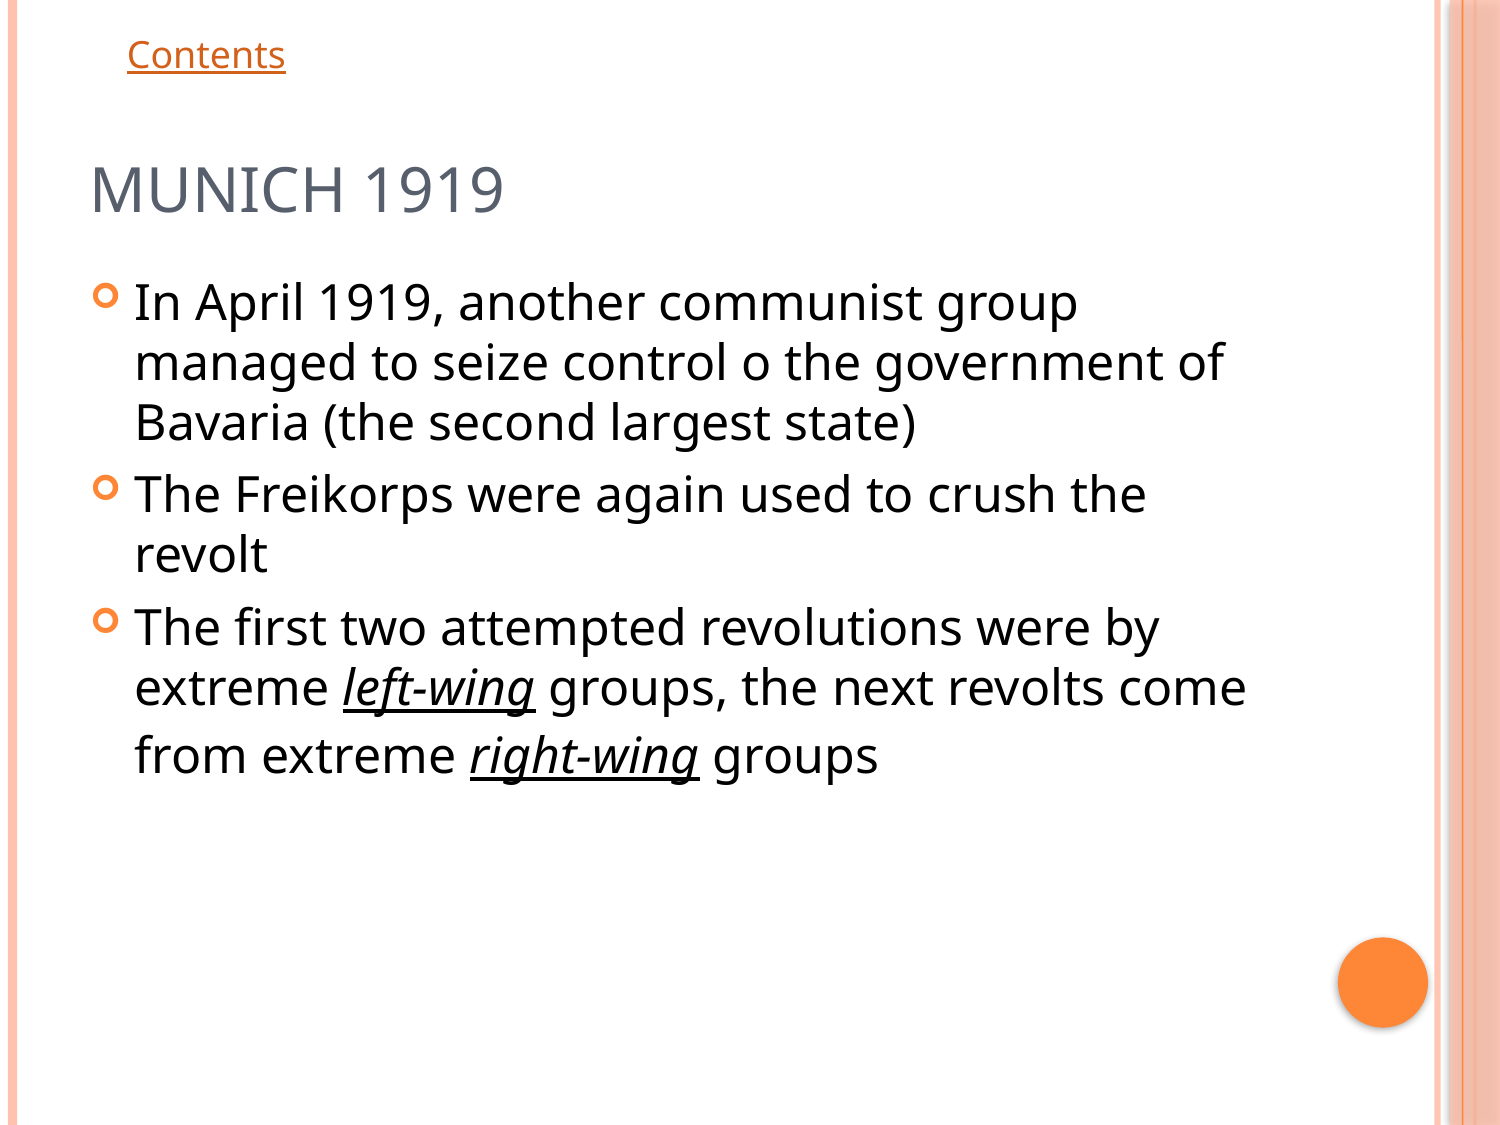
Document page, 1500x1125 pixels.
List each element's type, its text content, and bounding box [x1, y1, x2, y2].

list In April 1919, another communist group managed to seize control o the government of Bavaria (the second largest state) The Freikorps were again used to crush the revolt The first two attempted revolutions were by extreme left-wing groups, the next revolts come from extreme right-wing groups [74, 262, 1301, 1063]
title Munich 1919 [75, 45, 1300, 233]
